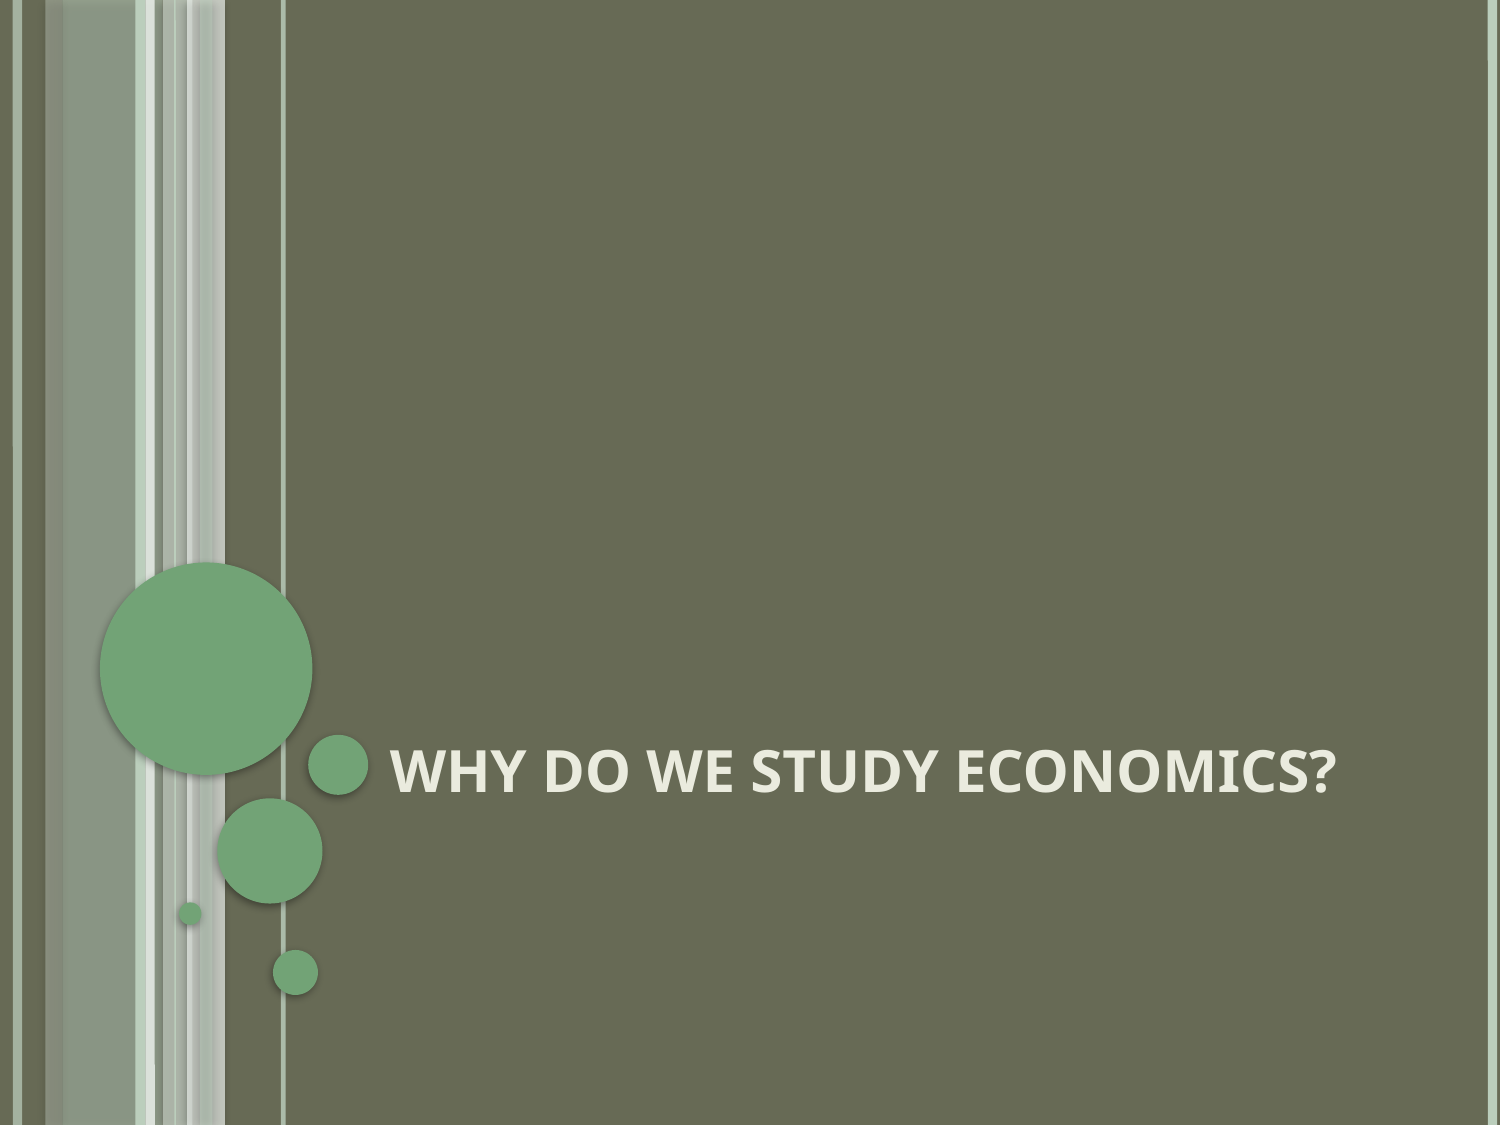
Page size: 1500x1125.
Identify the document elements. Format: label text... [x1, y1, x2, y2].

title Why Do We Study Economics? [375, 474, 1388, 812]
